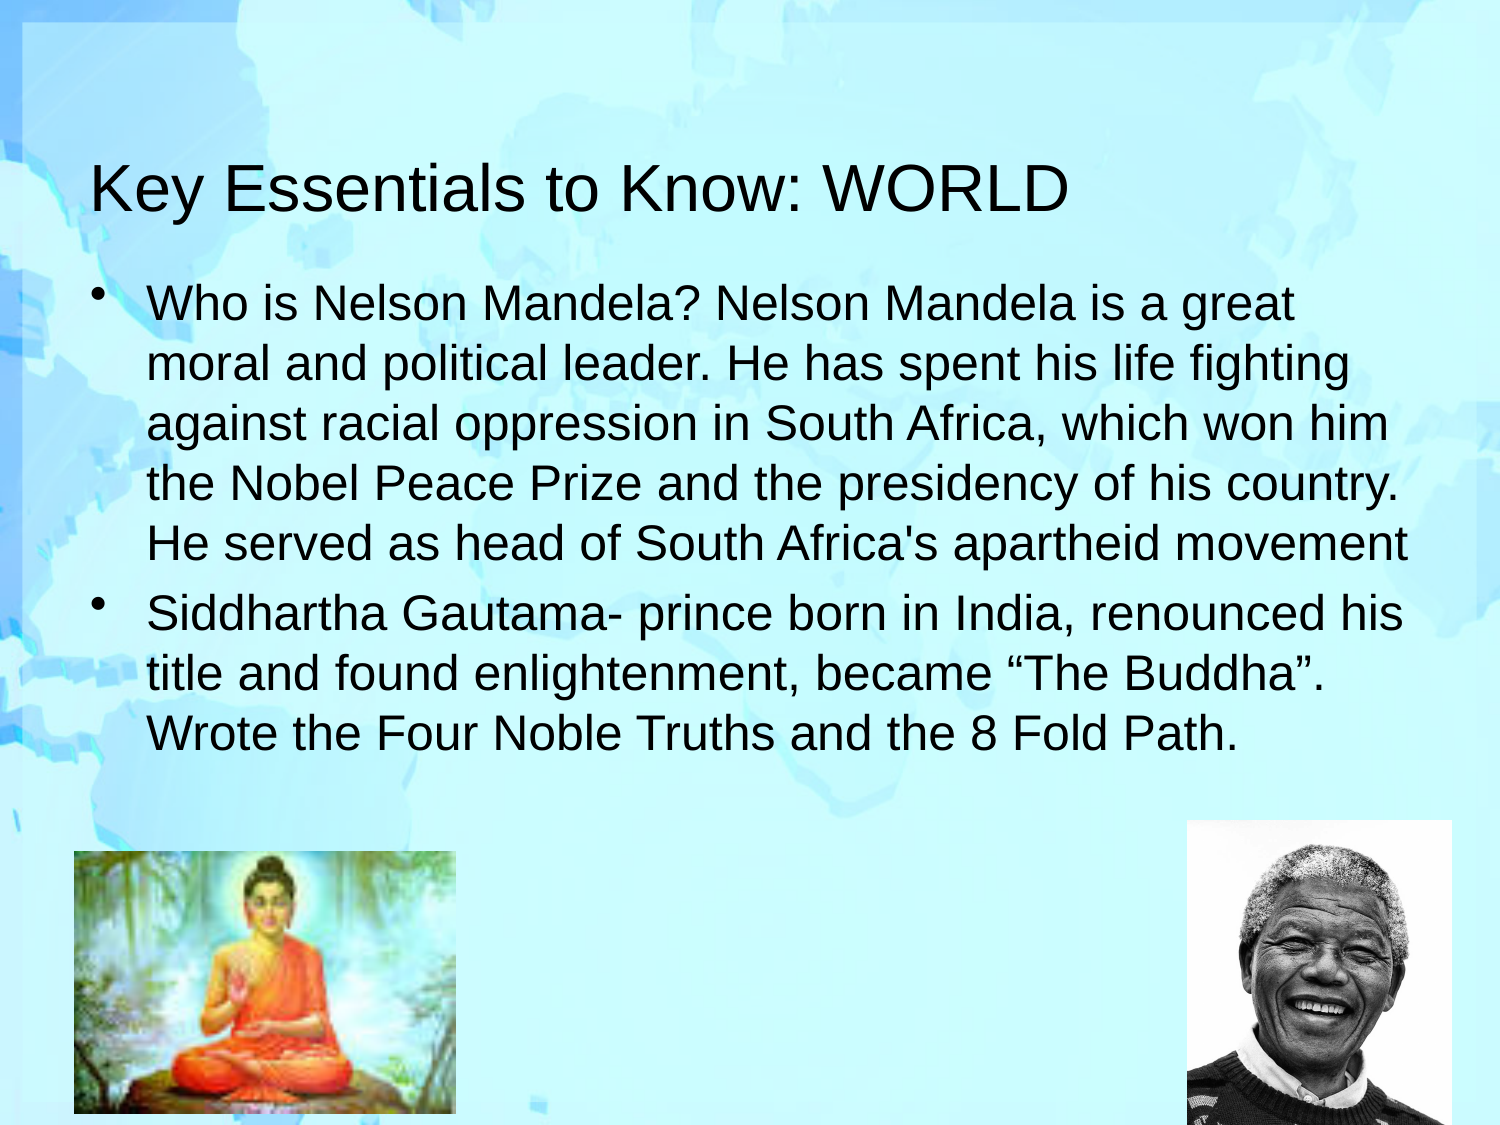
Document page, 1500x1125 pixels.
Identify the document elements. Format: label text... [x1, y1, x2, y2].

list Who is Nelson Mandela? Nelson Mandela is a great moral and political leader. He has spent his life fighting against racial oppression in South Africa, which won him the Nobel Peace Prize and the presidency of his country. He served as head of South Africa's apartheid movement Siddhartha Gautama- prince born in India, renounced his title and found enlightenment, became “The Buddha”. Wrote the Four Noble Truths and the 8 Fold Path. [74, 262, 1425, 1005]
title Key Essentials to Know: WORLD [74, 45, 1425, 233]
picture [0, 0, 1500, 1125]
